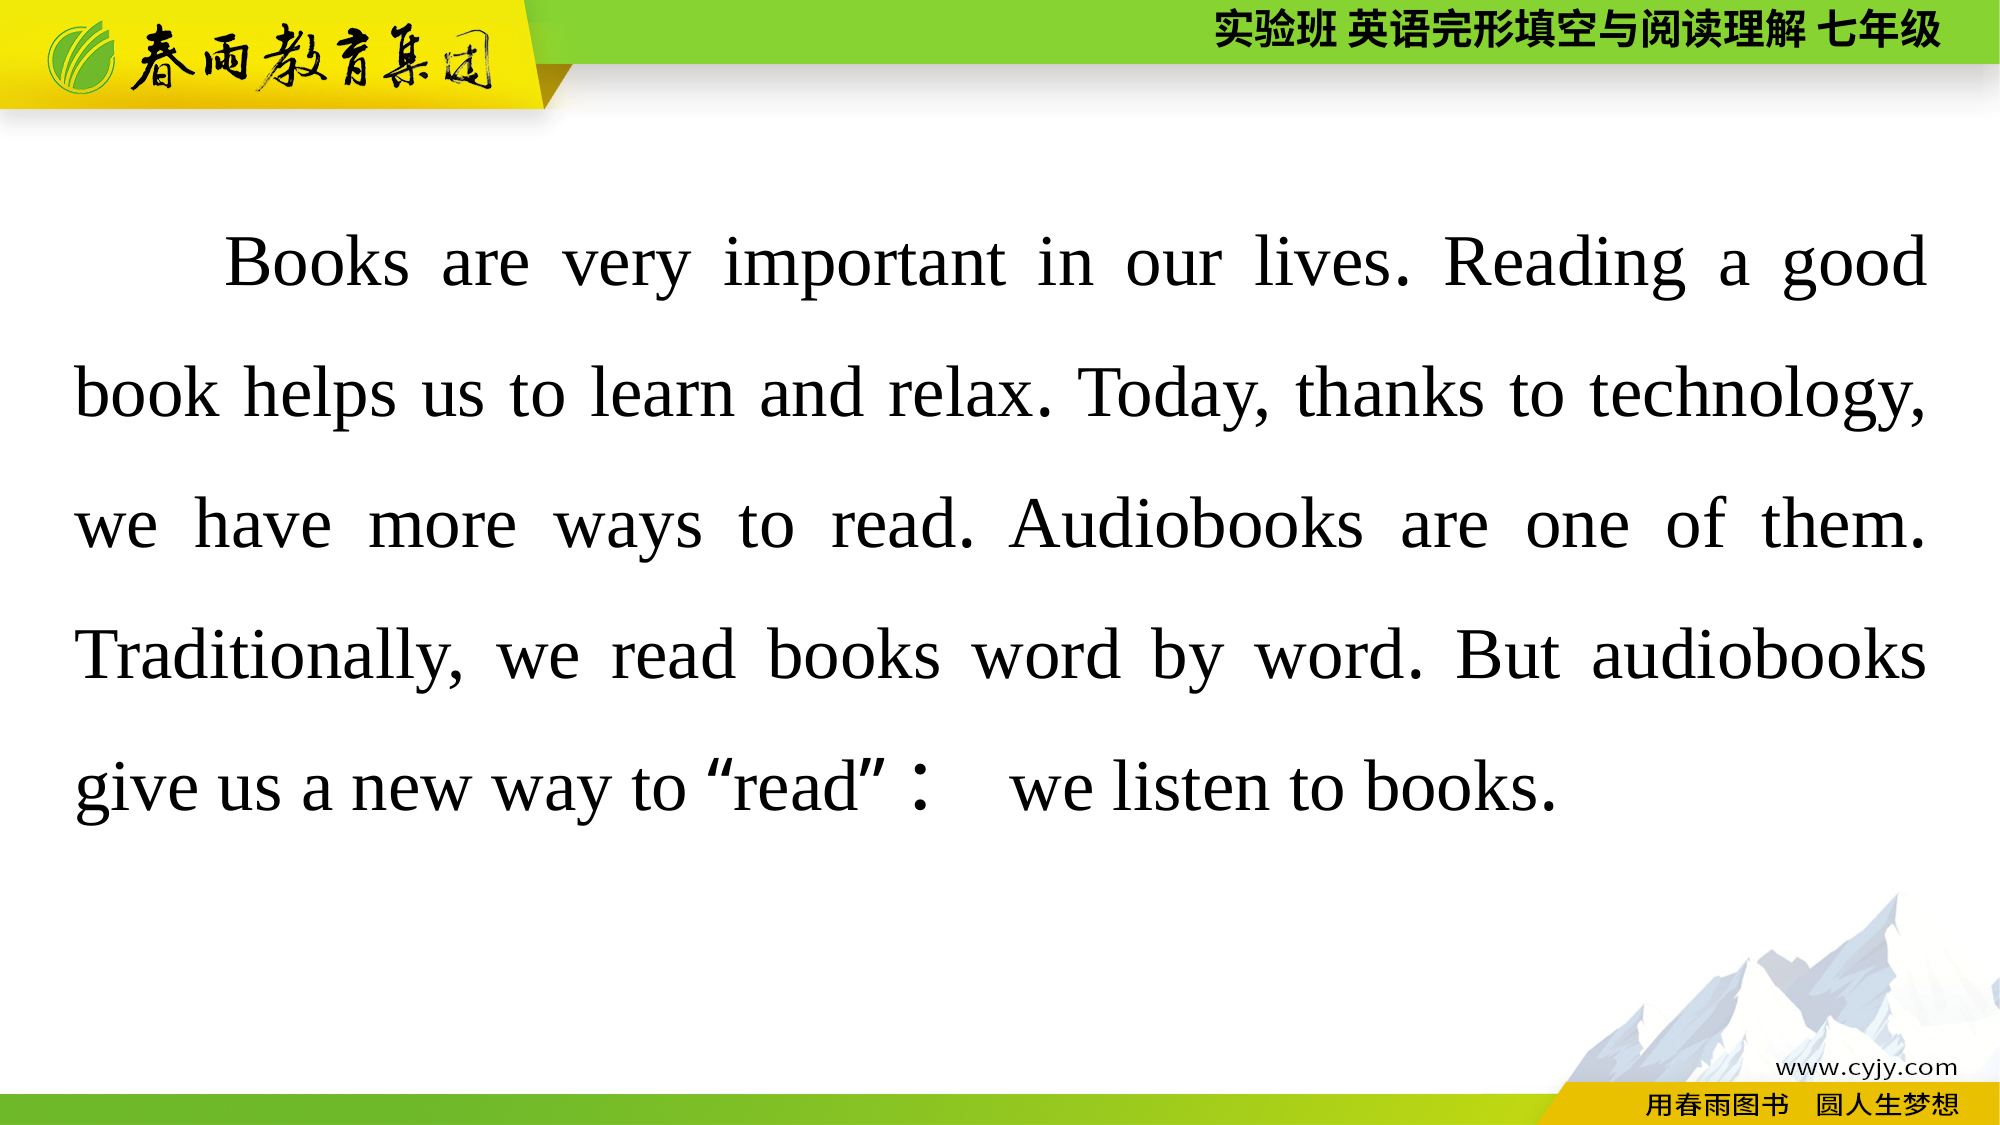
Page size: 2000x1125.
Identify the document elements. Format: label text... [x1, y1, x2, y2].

picture [0, 0, 2000, 1125]
list Books are very important in our lives. Reading a good book helps us to learn and relax. Today, thanks to technology, we have more ways to read. Audiobooks are one of them. Traditionally, we read books word by word. But audiobooks give us a new way to “read”： we listen to books. [59, 160, 1944, 822]
